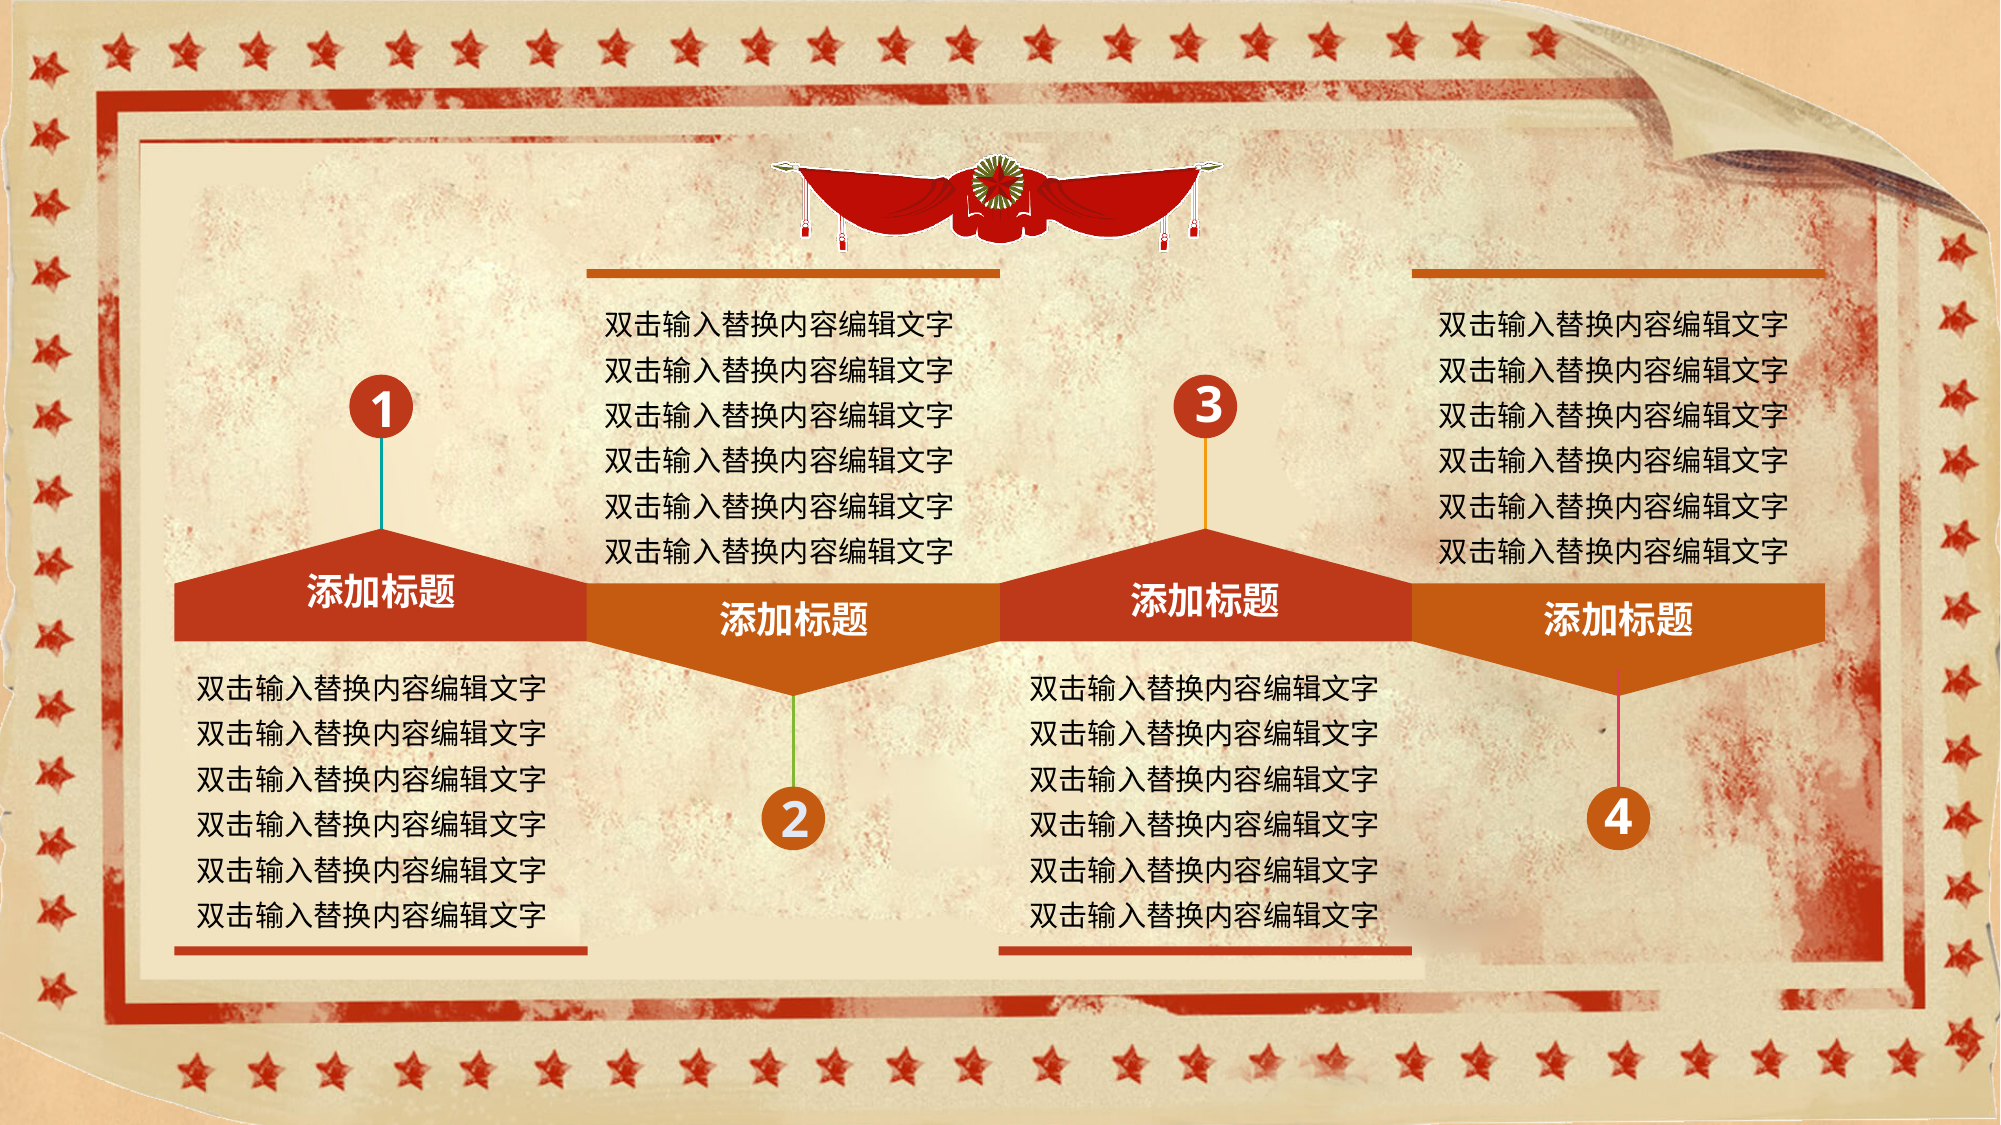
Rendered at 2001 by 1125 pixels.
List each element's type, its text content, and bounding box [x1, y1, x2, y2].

text_box 双击输入替换内容编辑文字 双击输入替换内容编辑文字 双击输入替换内容编辑文字 双击输入替换内容编辑文字 双击输入替换内容编辑文字 双击输入替换内容编辑文字 [181, 652, 594, 940]
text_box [761, 697, 826, 857]
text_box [1586, 669, 1651, 853]
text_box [1173, 365, 1241, 528]
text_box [174, 528, 588, 642]
text_box 双击输入替换内容编辑文字 双击输入替换内容编辑文字 双击输入替换内容编辑文字 双击输入替换内容编辑文字 双击输入替换内容编辑文字 双击输入替换内容编辑文字 [1423, 288, 1836, 576]
text_box [998, 945, 1413, 956]
text_box [173, 945, 589, 956]
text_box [998, 528, 1412, 642]
picture [0, 0, 2001, 1125]
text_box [349, 369, 415, 528]
text_box 双击输入替换内容编辑文字 双击输入替换内容编辑文字 双击输入替换内容编辑文字 双击输入替换内容编辑文字 双击输入替换内容编辑文字 双击输入替换内容编辑文字 [589, 288, 1001, 576]
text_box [586, 583, 1000, 697]
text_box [1411, 583, 1826, 697]
text_box 双击输入替换内容编辑文字 双击输入替换内容编辑文字 双击输入替换内容编辑文字 双击输入替换内容编辑文字 双击输入替换内容编辑文字 双击输入替换内容编辑文字 [1014, 652, 1426, 940]
text_box [586, 268, 1001, 279]
text_box [1411, 268, 1826, 279]
